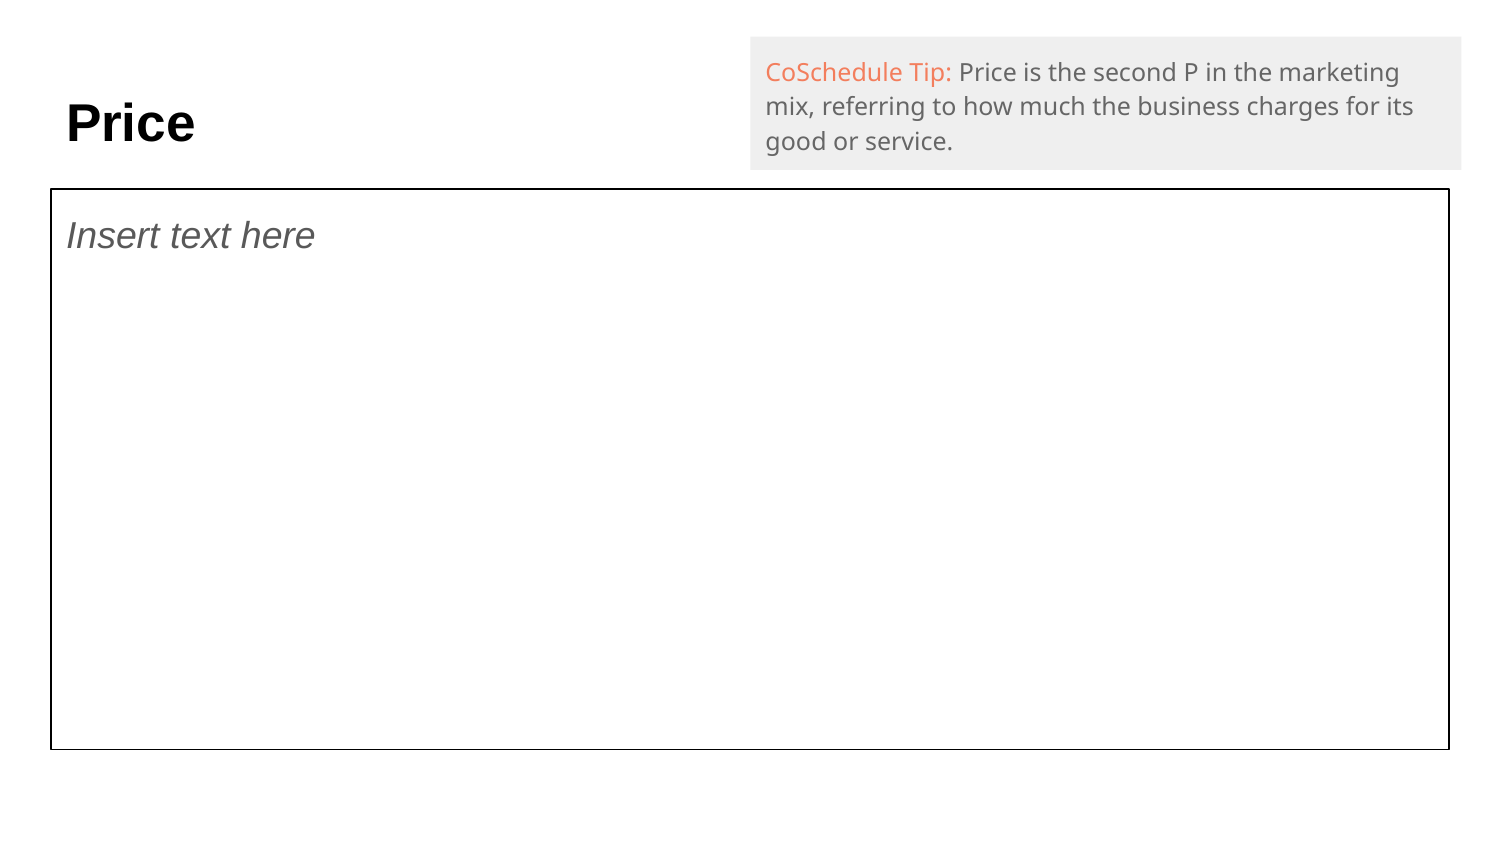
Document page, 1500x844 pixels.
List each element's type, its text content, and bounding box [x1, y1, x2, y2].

text_box CoSchedule Tip: Price is the second P in the marketing mix, referring to how much the business charges for its good or service. [750, 36, 1462, 170]
title Price [51, 72, 750, 167]
list Insert text here [51, 189, 1449, 750]
